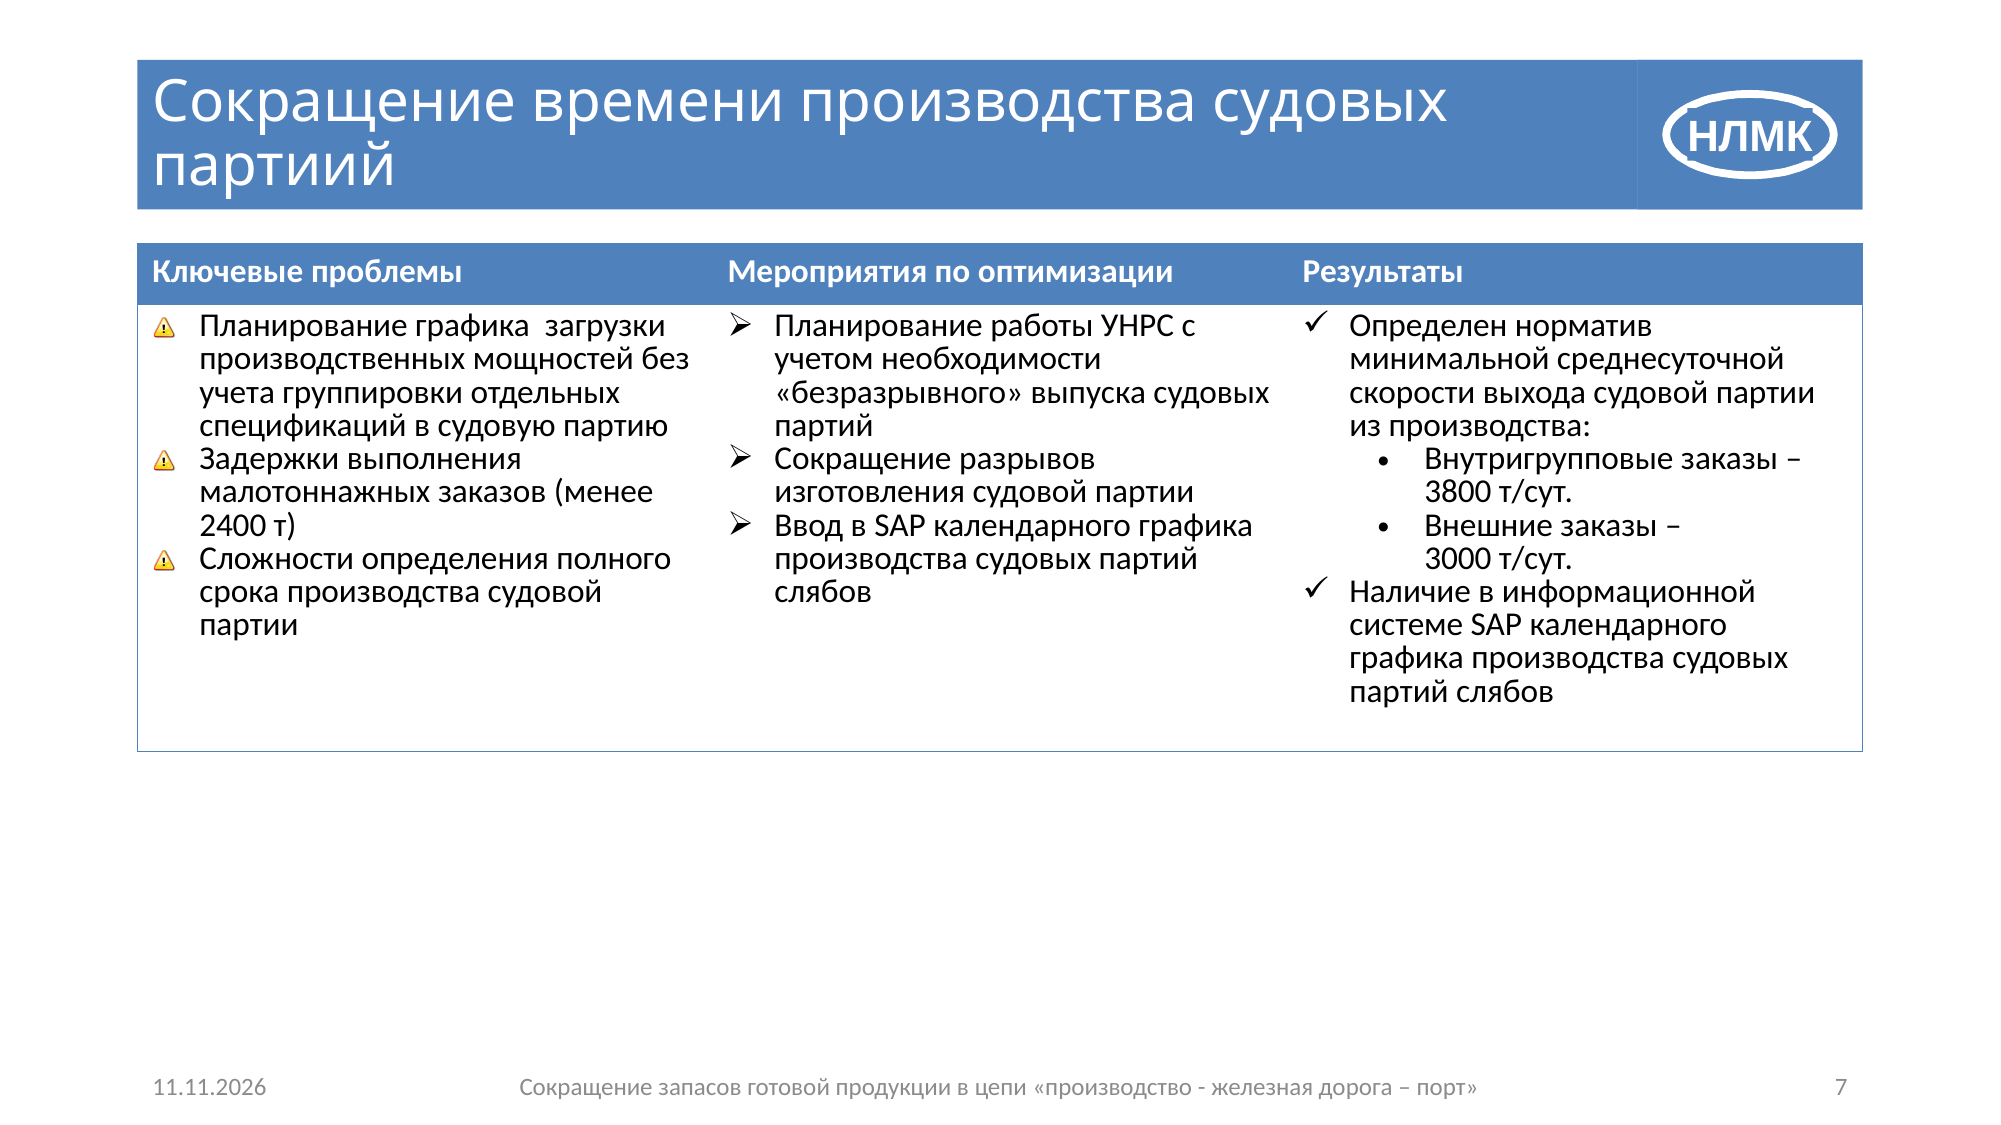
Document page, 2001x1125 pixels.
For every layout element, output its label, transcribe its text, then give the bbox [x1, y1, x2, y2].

table_cell Определен норматив минимальной среднесуточной скорости выхода судовой партии из производства: Внутригрупповые заказы – 3800 т/сут. Внешние заказы – 3000 т/сут. Наличие в информационной системе SAP календарного графика производства судовых партий слябов [1287, 305, 1862, 751]
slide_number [137, 1068, 458, 1103]
table_cell Планирование графика загрузки производственных мощностей без учета группировки отдельных спецификаций в судовую партию Задержки выполнения малотоннажных заказов (менее 2400 т) Сложности определения полного срока производства судовой партии [138, 305, 712, 751]
table_header Ключевые проблемы [138, 244, 712, 304]
picture [152, 449, 176, 473]
title Сокращение времени производства судовых партиий [137, 59, 1638, 210]
table_header Результаты [1287, 244, 1862, 304]
picture [152, 549, 176, 573]
table_cell Планирование работы УНРС с учетом необходимости «безразрывного» выпуска судовых партий Сокращение разрывов изготовления судовой партии Ввод в SAP календарного графика производства судовых партий слябов [712, 305, 1287, 751]
footer Сокращение запасов готовой продукции в цепи «производство - железная дорога – порт» [458, 1068, 1412, 1103]
picture [152, 316, 176, 340]
table_header Мероприятия по оптимизации [712, 244, 1287, 304]
slide_number 7 [1412, 1068, 1863, 1103]
